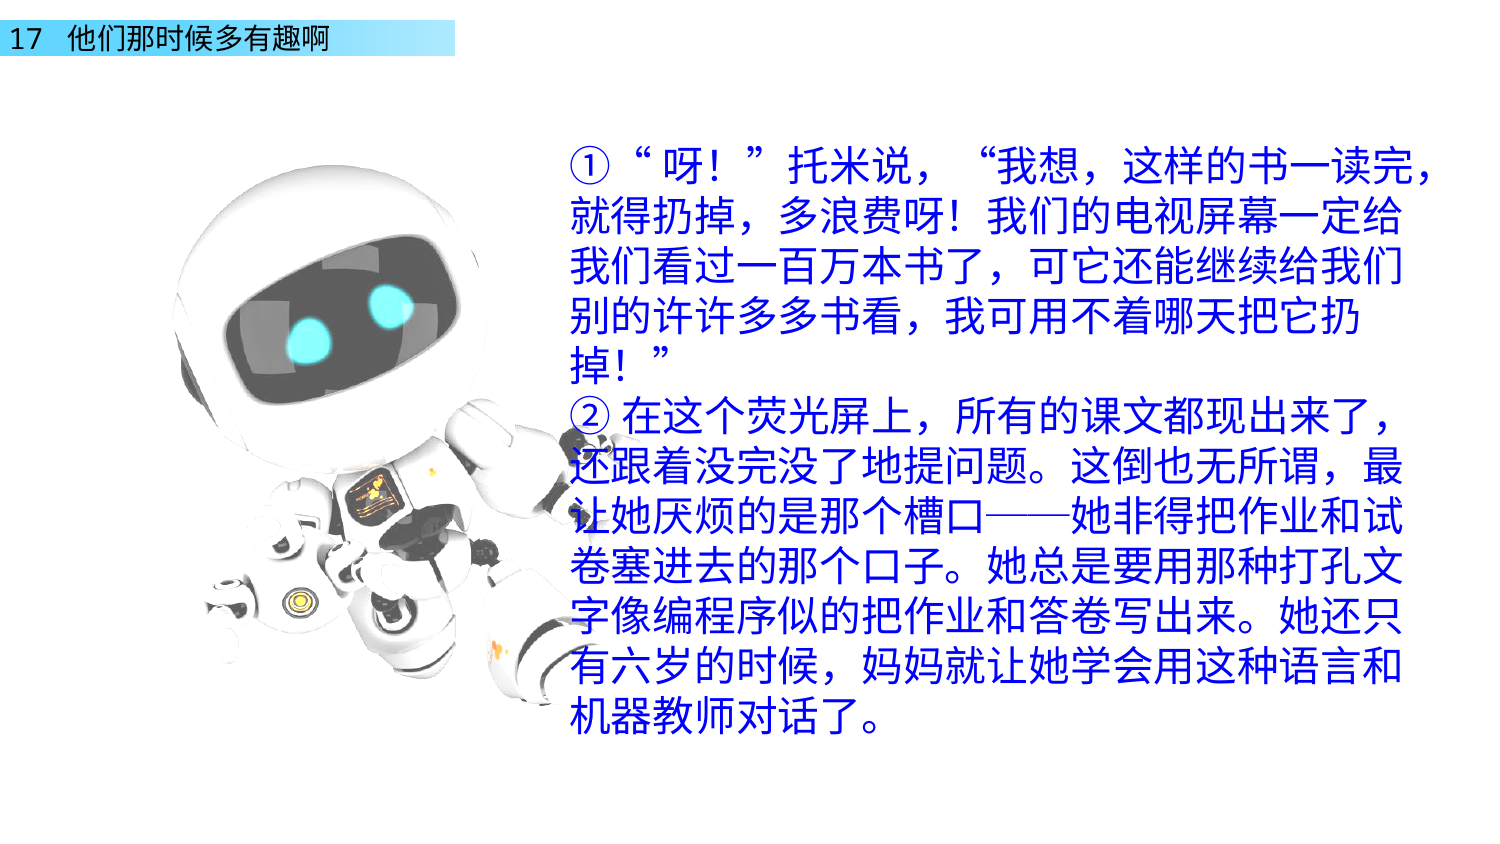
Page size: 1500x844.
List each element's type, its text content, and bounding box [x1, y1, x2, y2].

text_box ①“呀！”托米说，“我想，这样的书一读完，就得扔掉，多浪费呀！我们的电视屏幕一定给我们看过一百万本书了，可它还能继续给我们别的许许多多书看，我可用不着哪天把它扔掉！” ②在这个荧光屏上，所有的课文都现出来了，还跟着没完没了地提问题。这倒也无所谓，最让她厌烦的是那个槽口──她非得把作业和试卷塞进去的那个口子。她总是要用那种打孔文字像编程序似的把作业和答卷写出来。她还只有六岁的时候，妈妈就让她学会用这种语言和机器教师对话了。 [565, 142, 1445, 739]
